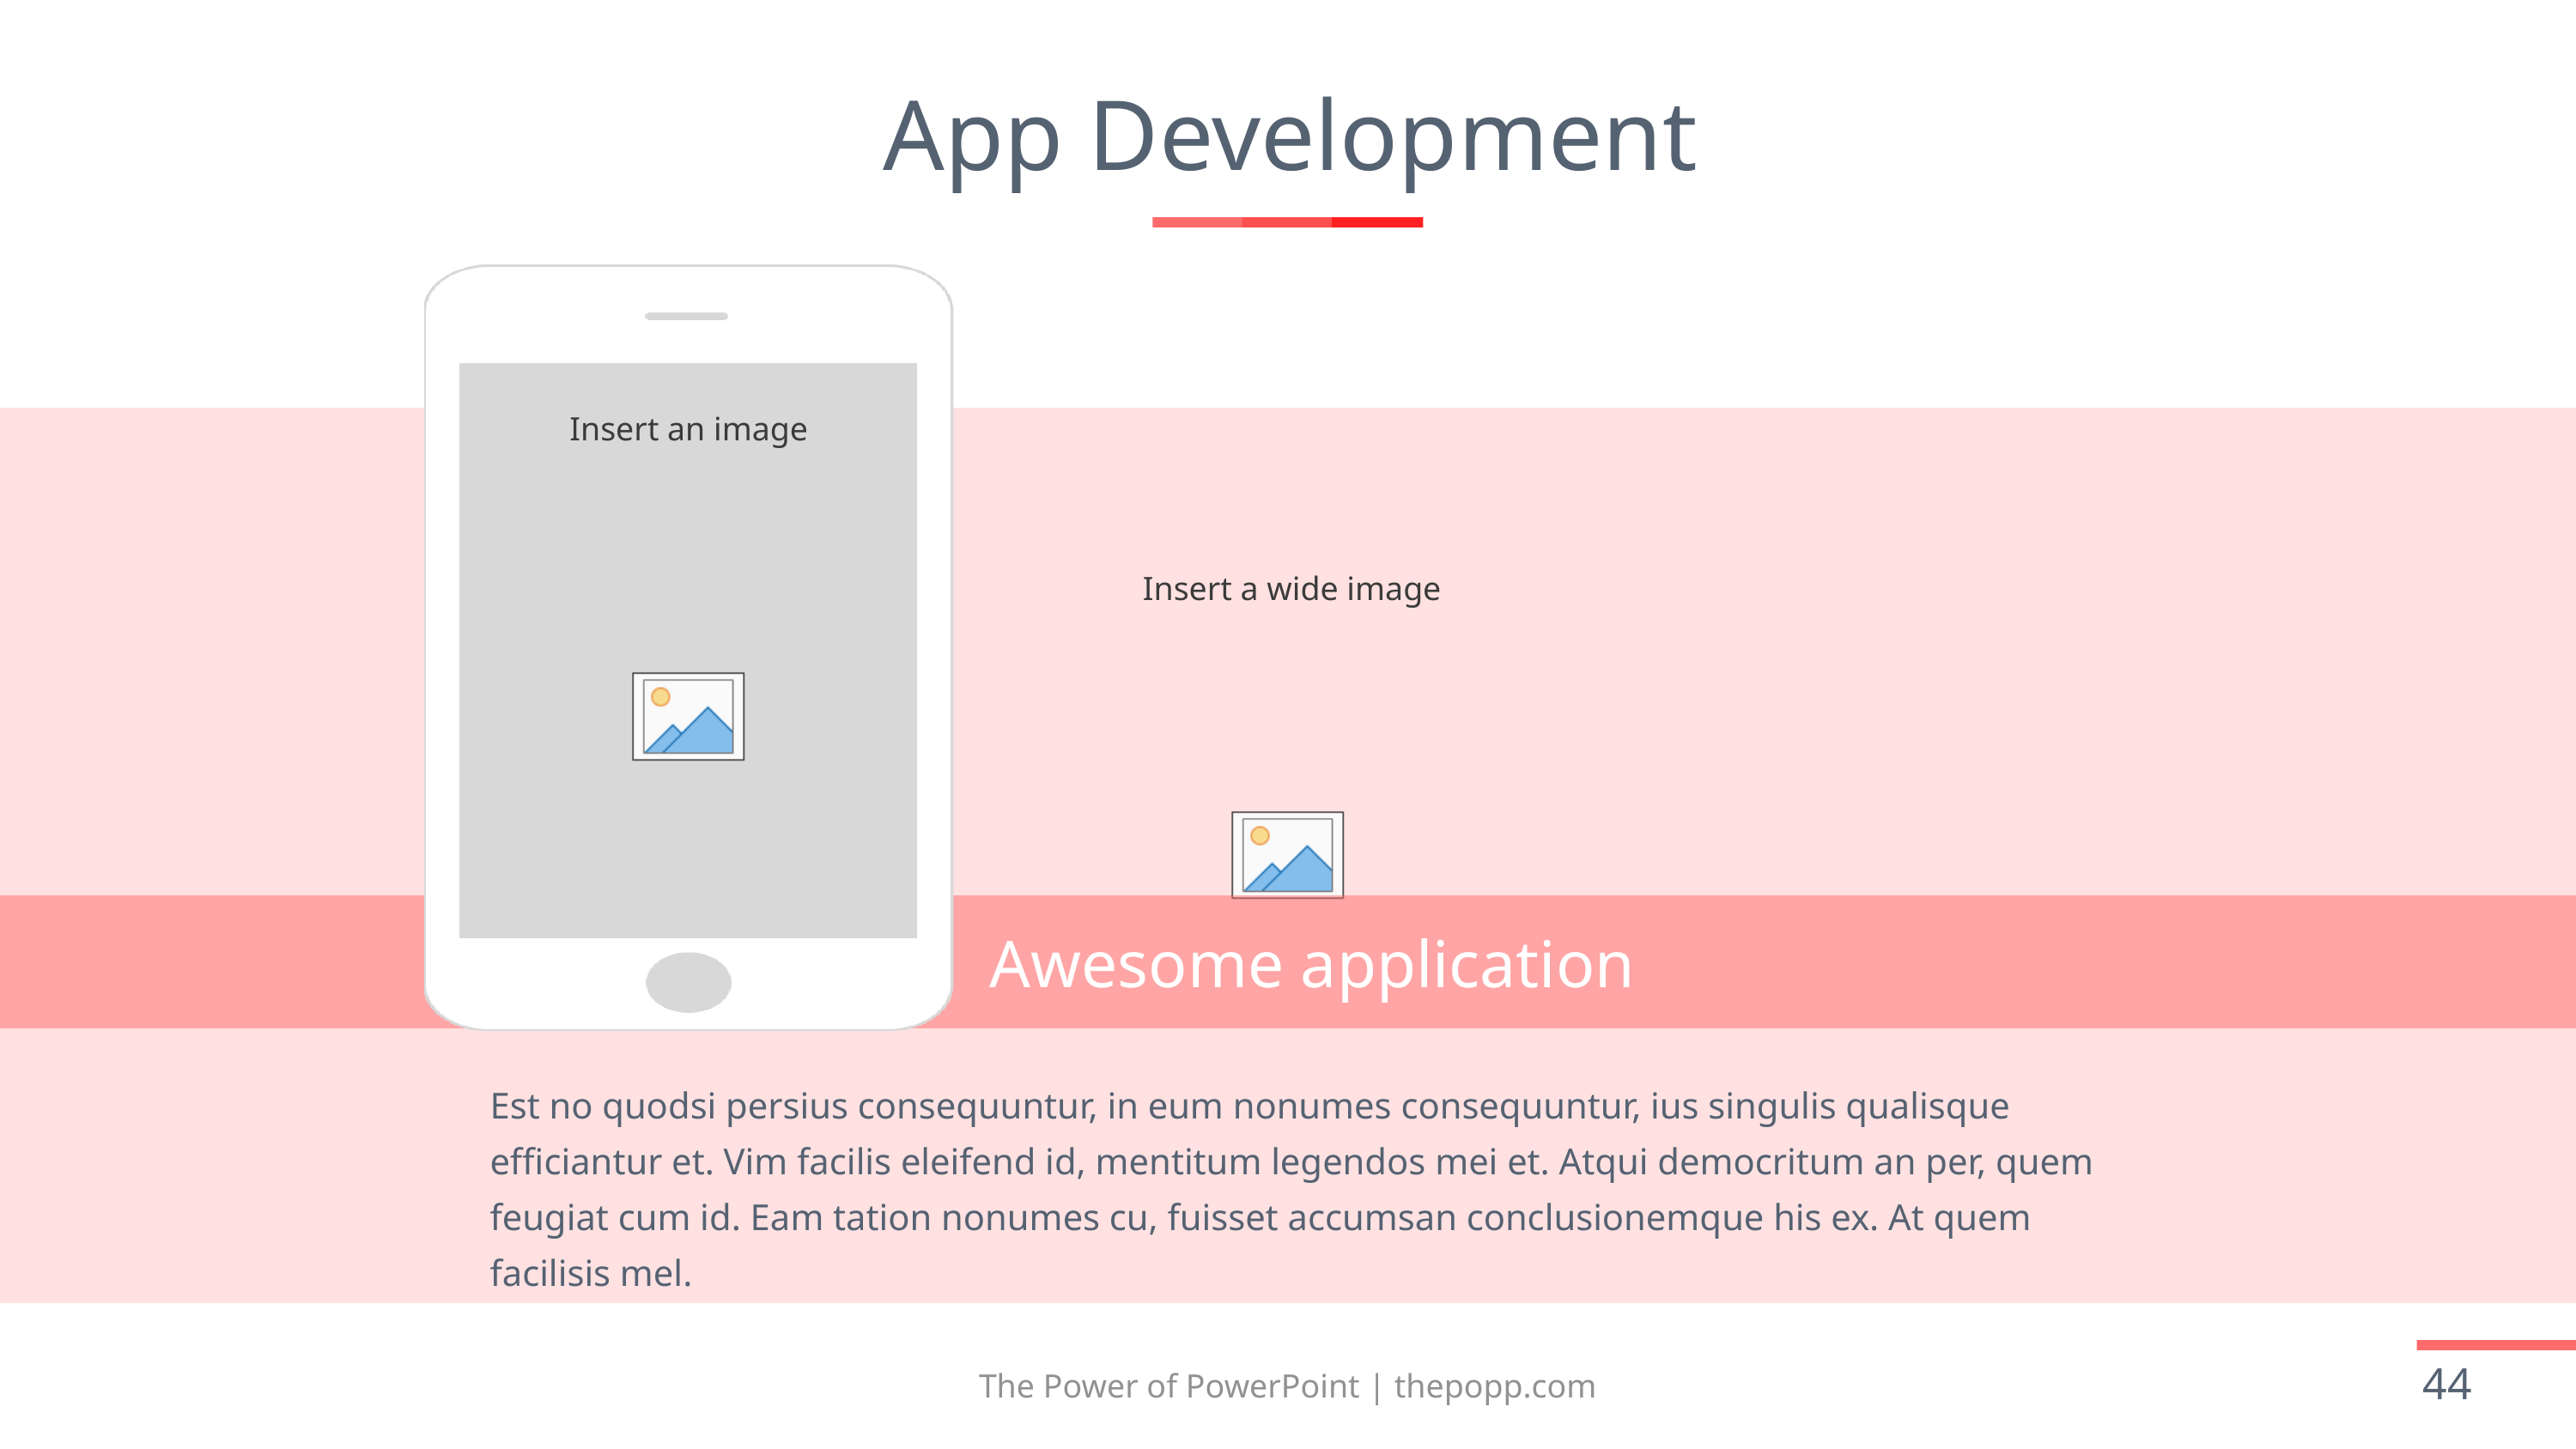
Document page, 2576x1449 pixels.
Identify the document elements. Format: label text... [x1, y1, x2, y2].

slide_number 44 [2409, 1351, 2576, 1421]
picture [0, 402, 2576, 1304]
title App Development [69, 49, 2512, 230]
footer The Power of PowerPoint | thepopp.com [853, 1349, 1723, 1427]
list [423, 264, 954, 407]
